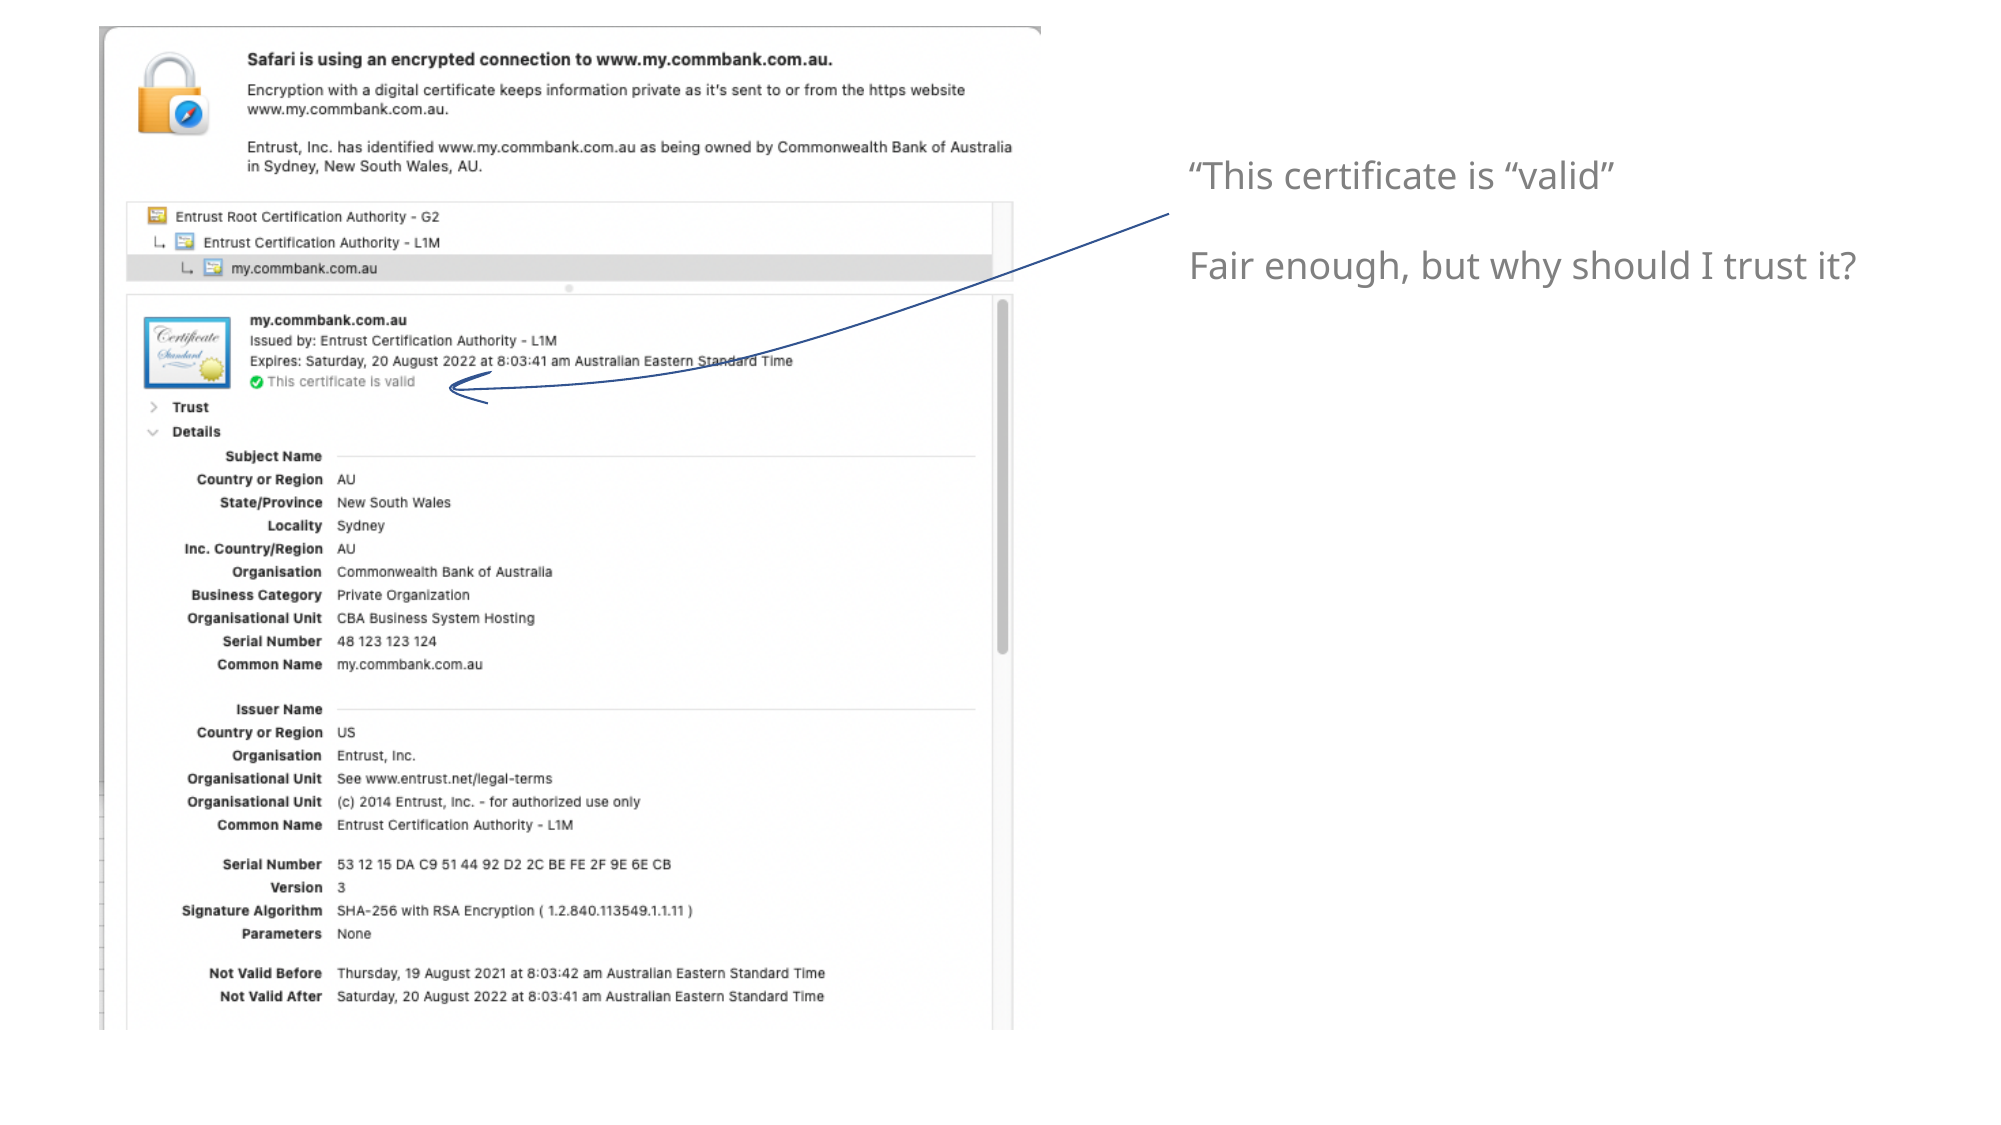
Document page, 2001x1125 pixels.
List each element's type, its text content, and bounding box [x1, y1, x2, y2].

text_box “This certificate is “valid” Fair enough, but why should I trust it? [1174, 144, 1878, 295]
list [99, 26, 1041, 1030]
text_box [1041, 212, 1170, 263]
